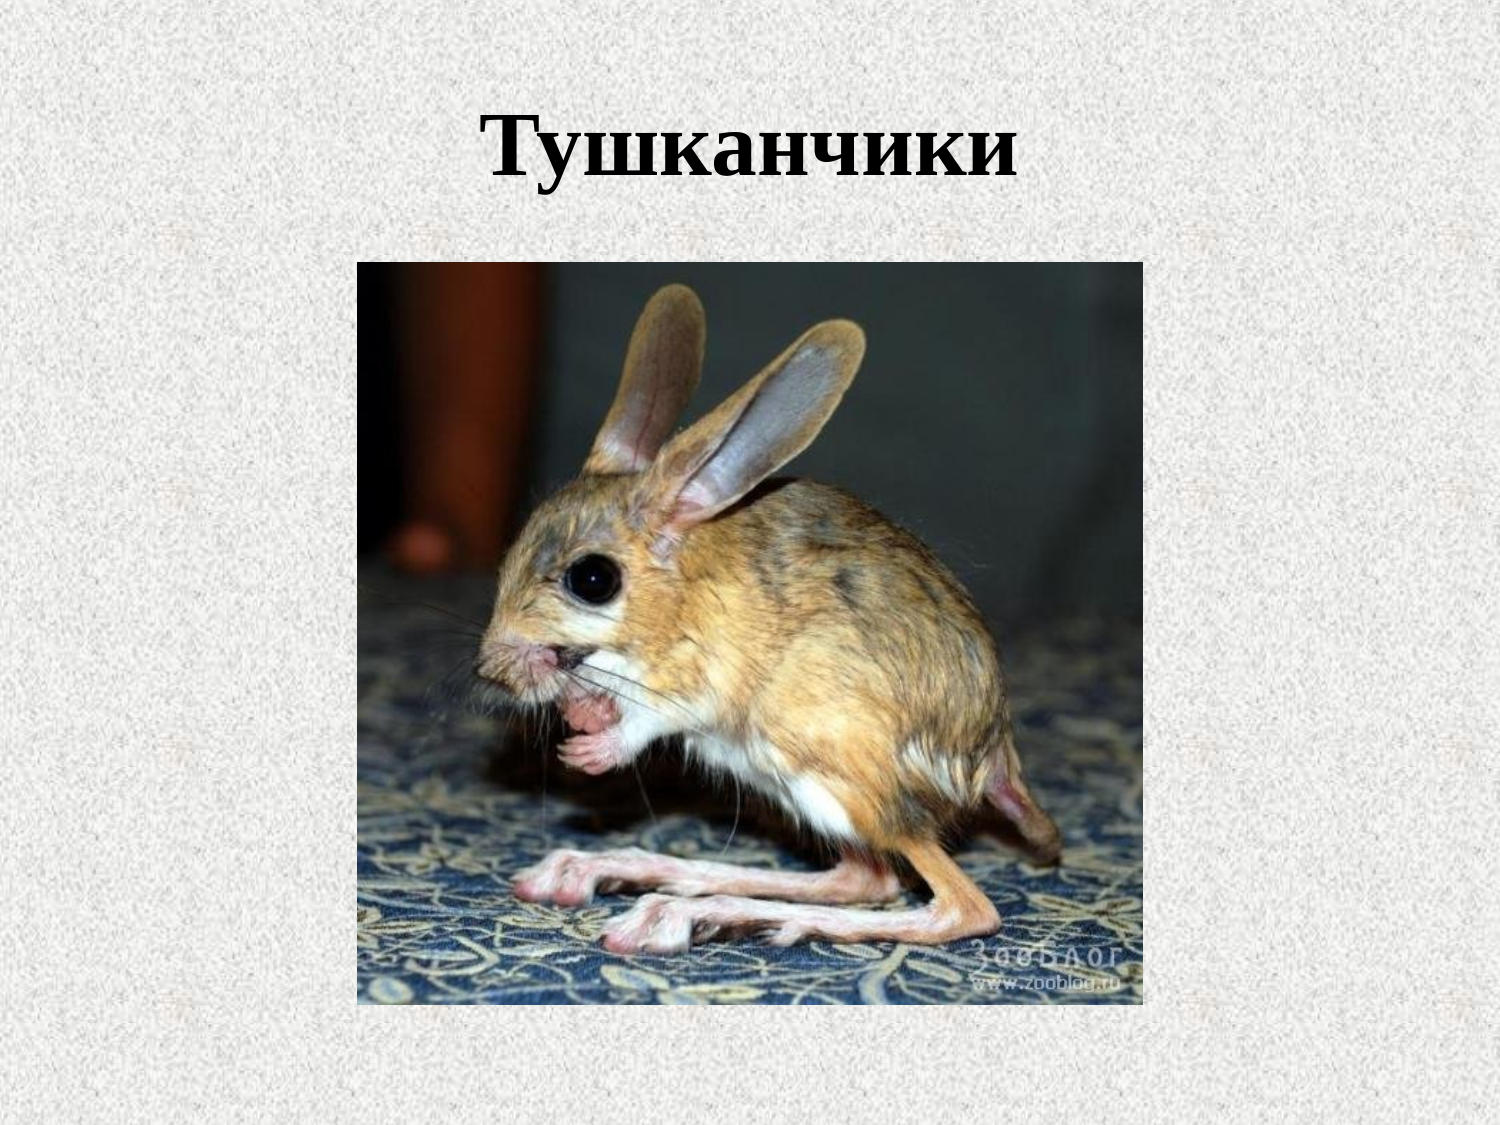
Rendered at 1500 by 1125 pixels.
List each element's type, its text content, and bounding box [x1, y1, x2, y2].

title Тушканчики [74, 44, 1426, 233]
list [356, 262, 1143, 1006]
picture [0, 0, 1500, 1125]
